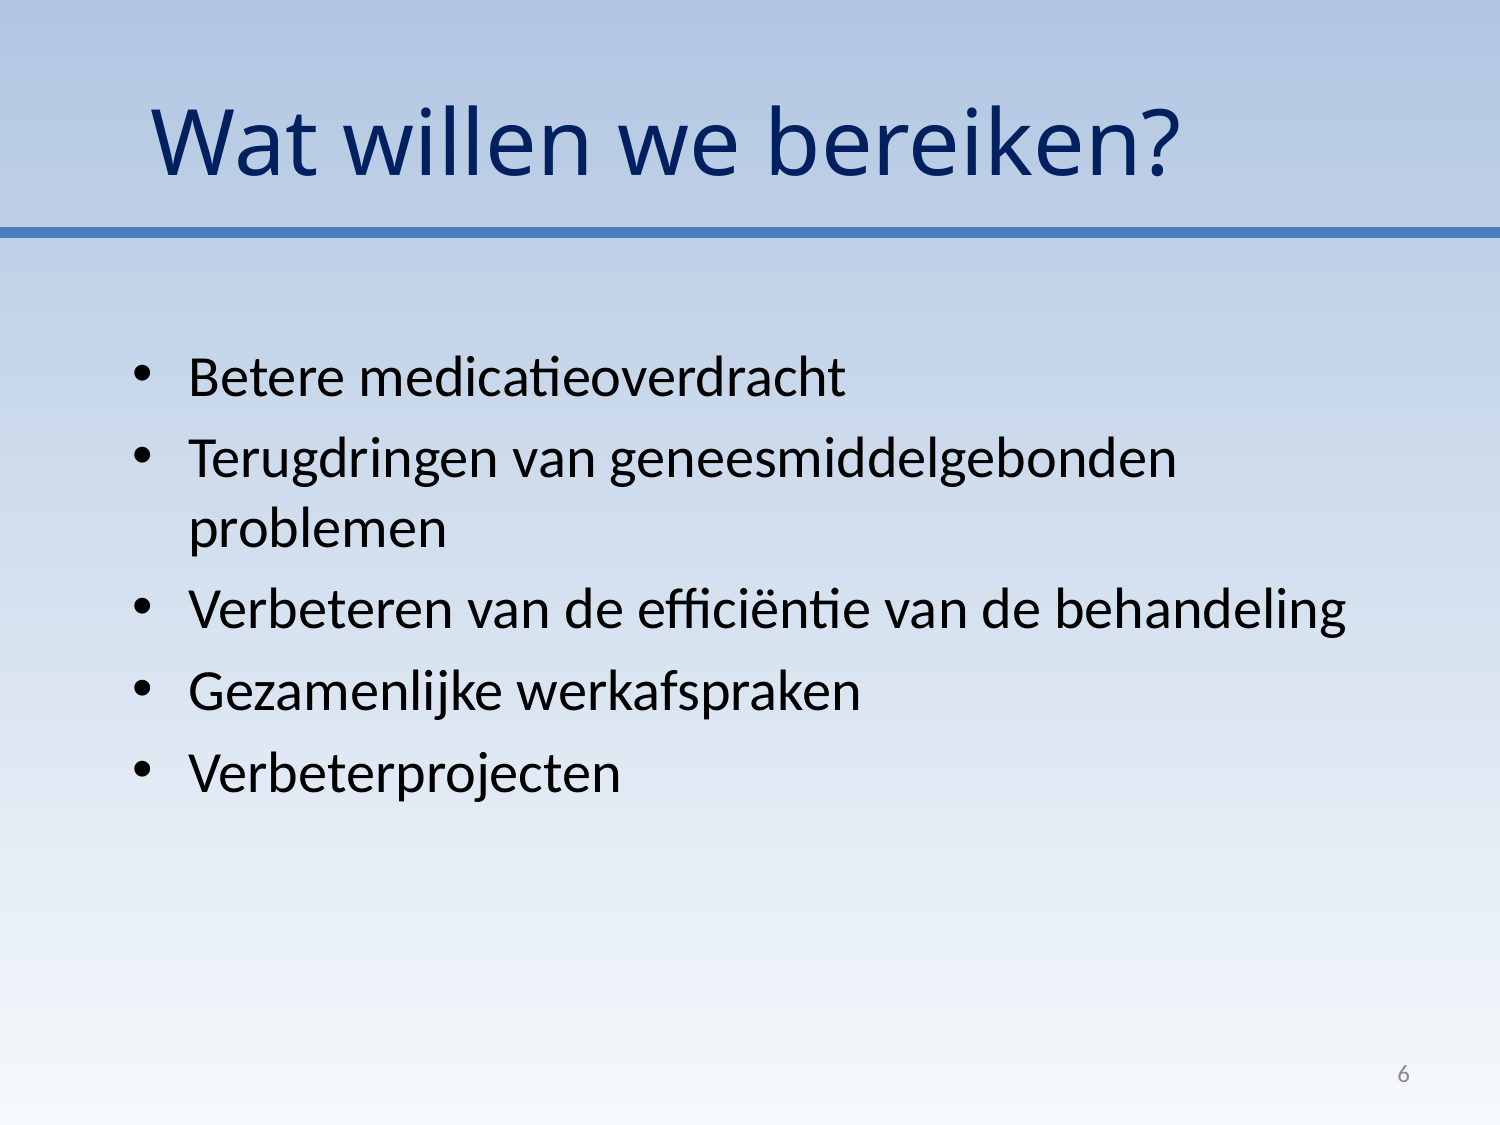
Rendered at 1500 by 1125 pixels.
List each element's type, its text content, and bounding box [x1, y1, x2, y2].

slide_number 6 [1074, 1042, 1425, 1103]
title Wat willen we bereiken? [135, 45, 1486, 231]
list Betere medicatieoverdracht Terugdringen van geneesmiddelgebonden problemen Verbeteren van de efficiëntie van de behandeling Gezamenlijke werkafspraken Verbeterprojecten [117, 330, 1383, 1073]
